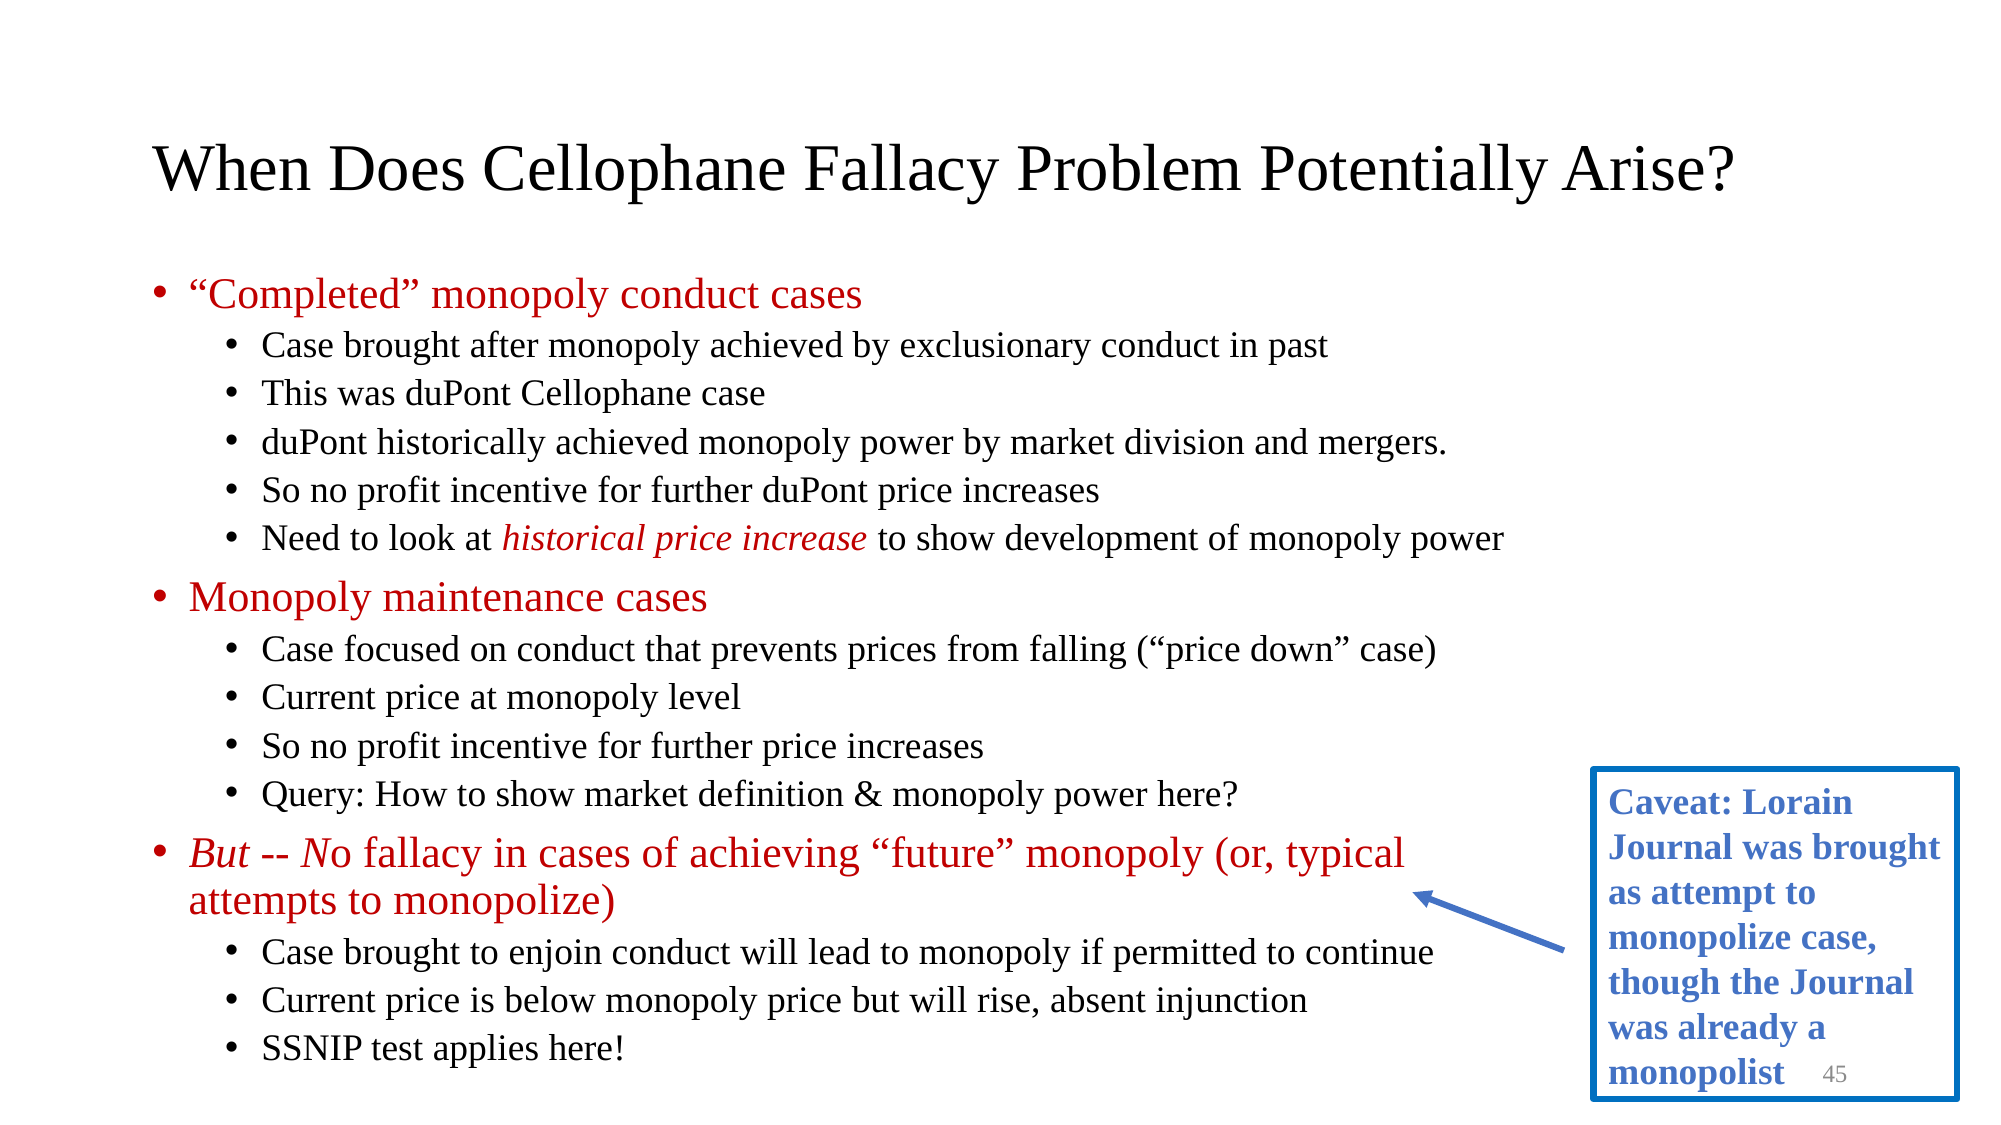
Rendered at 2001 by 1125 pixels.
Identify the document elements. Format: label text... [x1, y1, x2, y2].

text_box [1412, 892, 1564, 951]
text_box Caveat: Lorain Journal was brought as attempt to monopolize case, though the Journal was already a monopolist [1593, 769, 1958, 1100]
title When Does Cellophane Fallacy Problem Potentially Arise? [137, 59, 1863, 278]
slide_number 45 [1412, 1042, 1863, 1103]
list “Completed” monopoly conduct cases Case brought after monopoly achieved by exclusionary conduct in past This was duPont Cellophane case duPont historically achieved monopoly power by market division and mergers. So no profit incentive for further duPont price increases Need to look at historical price increase to show development of monopoly power Monopoly maintenance cases Case focused on conduct that prevents prices from falling (“price down” case) Current price at monopoly level So no profit incentive for further price increases Query: How to show market definition & monopoly power here? But -- No fallacy in cases of achieving “future” monopoly (or, typical attempts to monopolize) Case brought to enjoin conduct will lead to monopoly if permitted to continue Current price is below monopoly price but will rise, absent injunction SSNIP test applies here! [137, 262, 1524, 1103]
